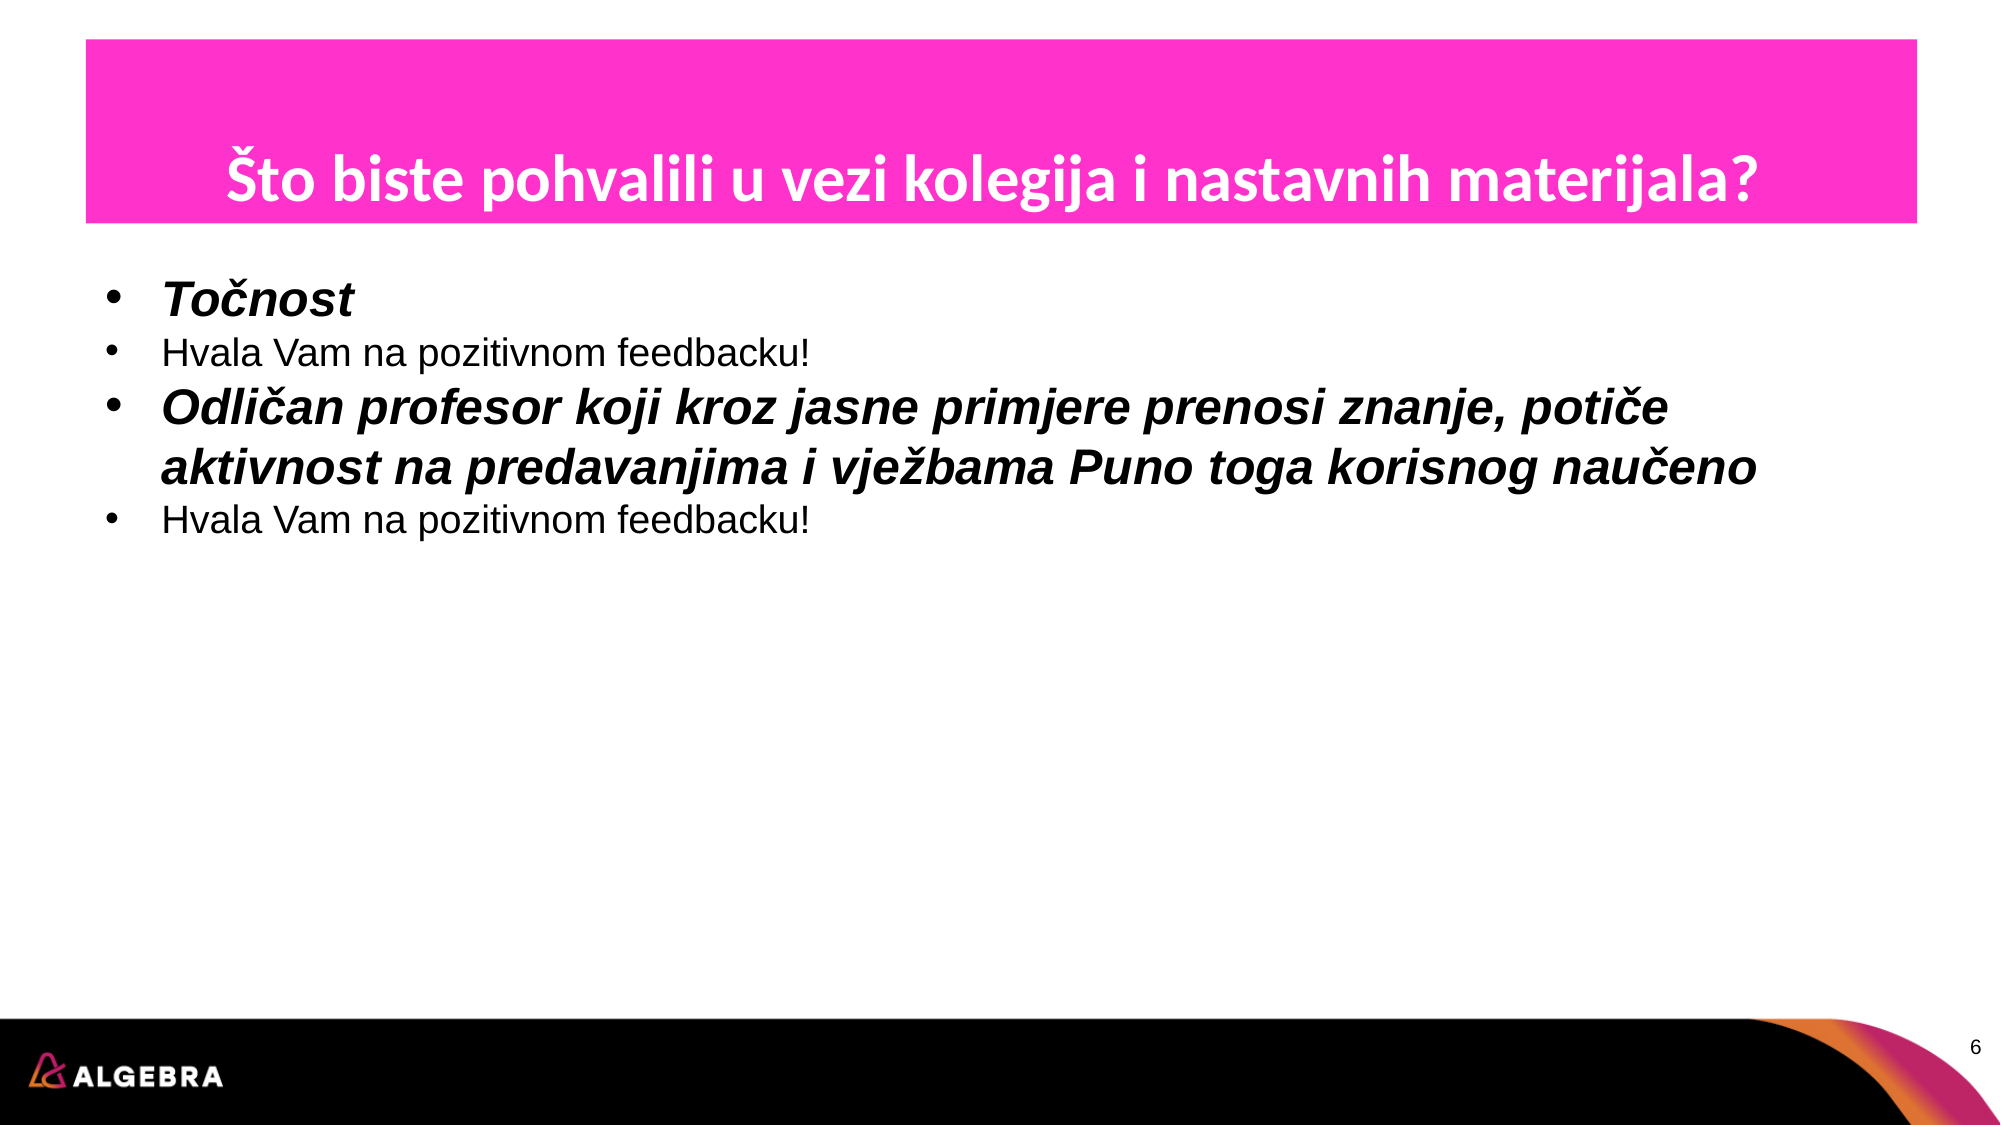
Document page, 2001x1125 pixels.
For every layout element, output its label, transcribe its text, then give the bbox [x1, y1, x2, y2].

subtitle Točnost Hvala Vam na pozitivnom feedbacku! Odličan profesor koji kroz jasne primjere prenosi znanje, potiče aktivnost na predavanjima i vježbama Puno toga korisnog naučeno Hvala Vam na pozitivnom feedbacku! [87, 259, 1918, 983]
picture [0, 0, 2001, 1125]
title Što biste pohvalili u vezi kolegija i nastavnih materijala? [85, 39, 1918, 224]
